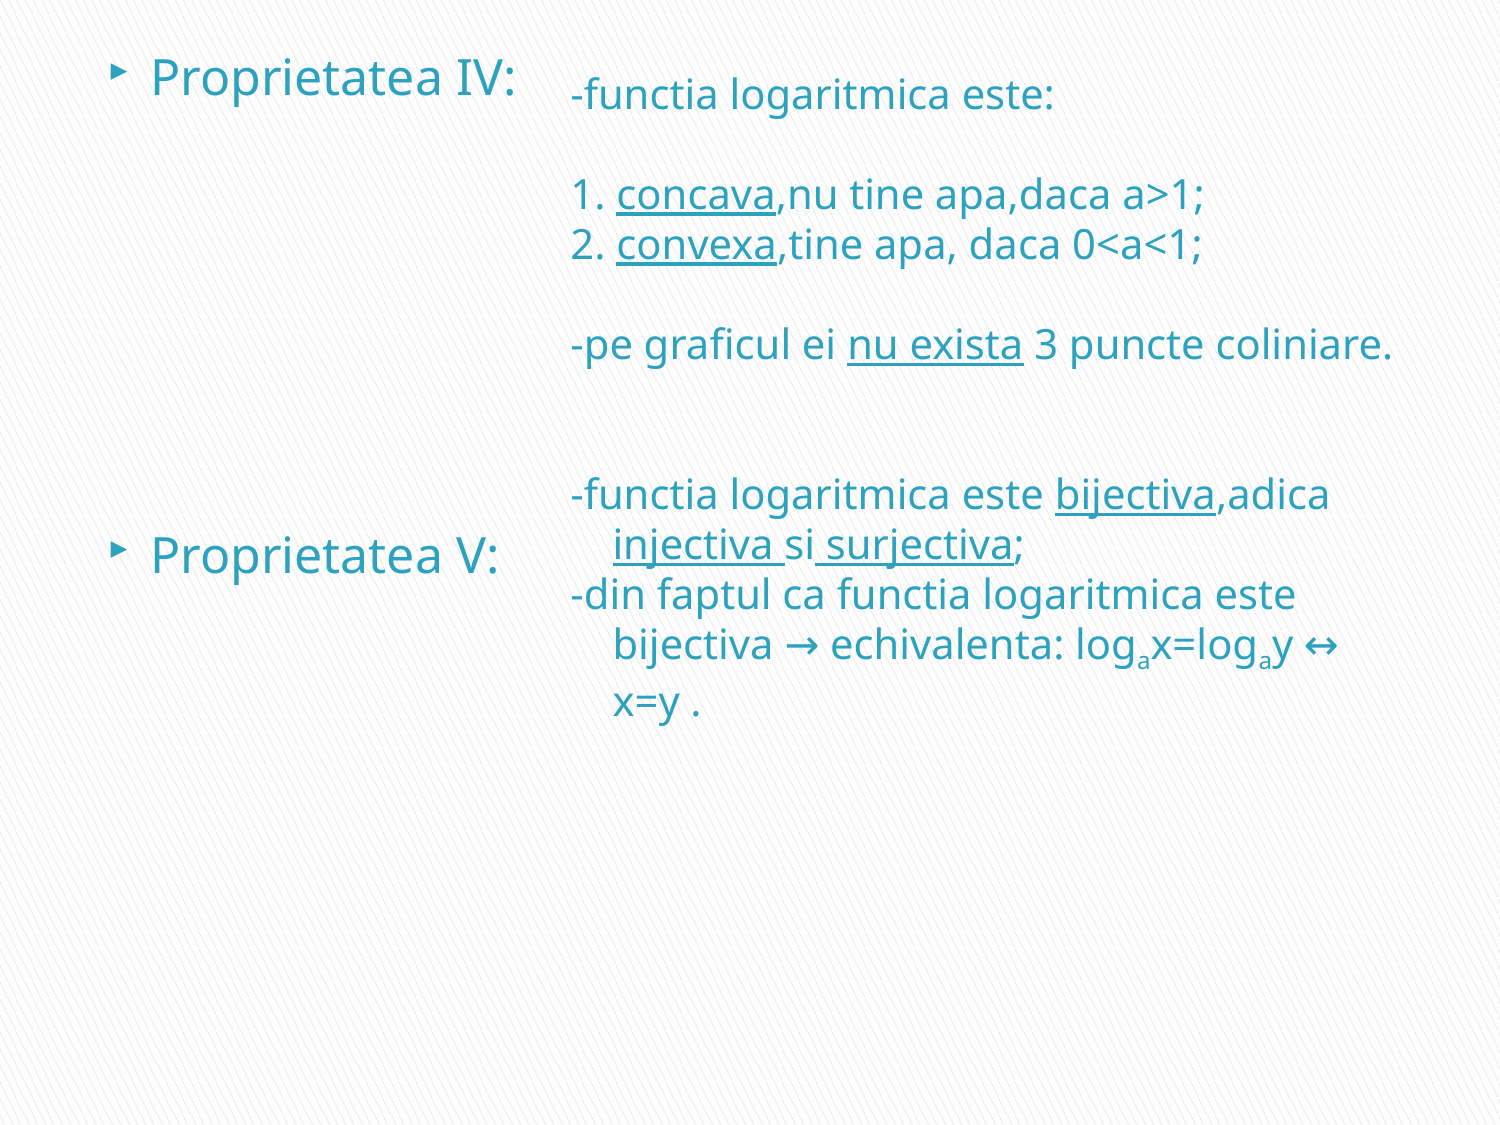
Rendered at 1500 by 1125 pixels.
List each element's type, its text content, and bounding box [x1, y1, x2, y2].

list -functia logaritmica este: 1. concava,nu tine apa,daca a>1; 2. convexa,tine apa, daca 0<a<1; -pe graficul ei nu exista 3 puncte coliniare. -functia logaritmica este bijectiva,adica injectiva si surjectiva; -din faptul ca functia logaritmica este bijectiva → echivalenta: logax=logay ↔ x=y . [537, 0, 1426, 926]
list Proprietatea IV: Proprietatea V: [74, 37, 537, 884]
